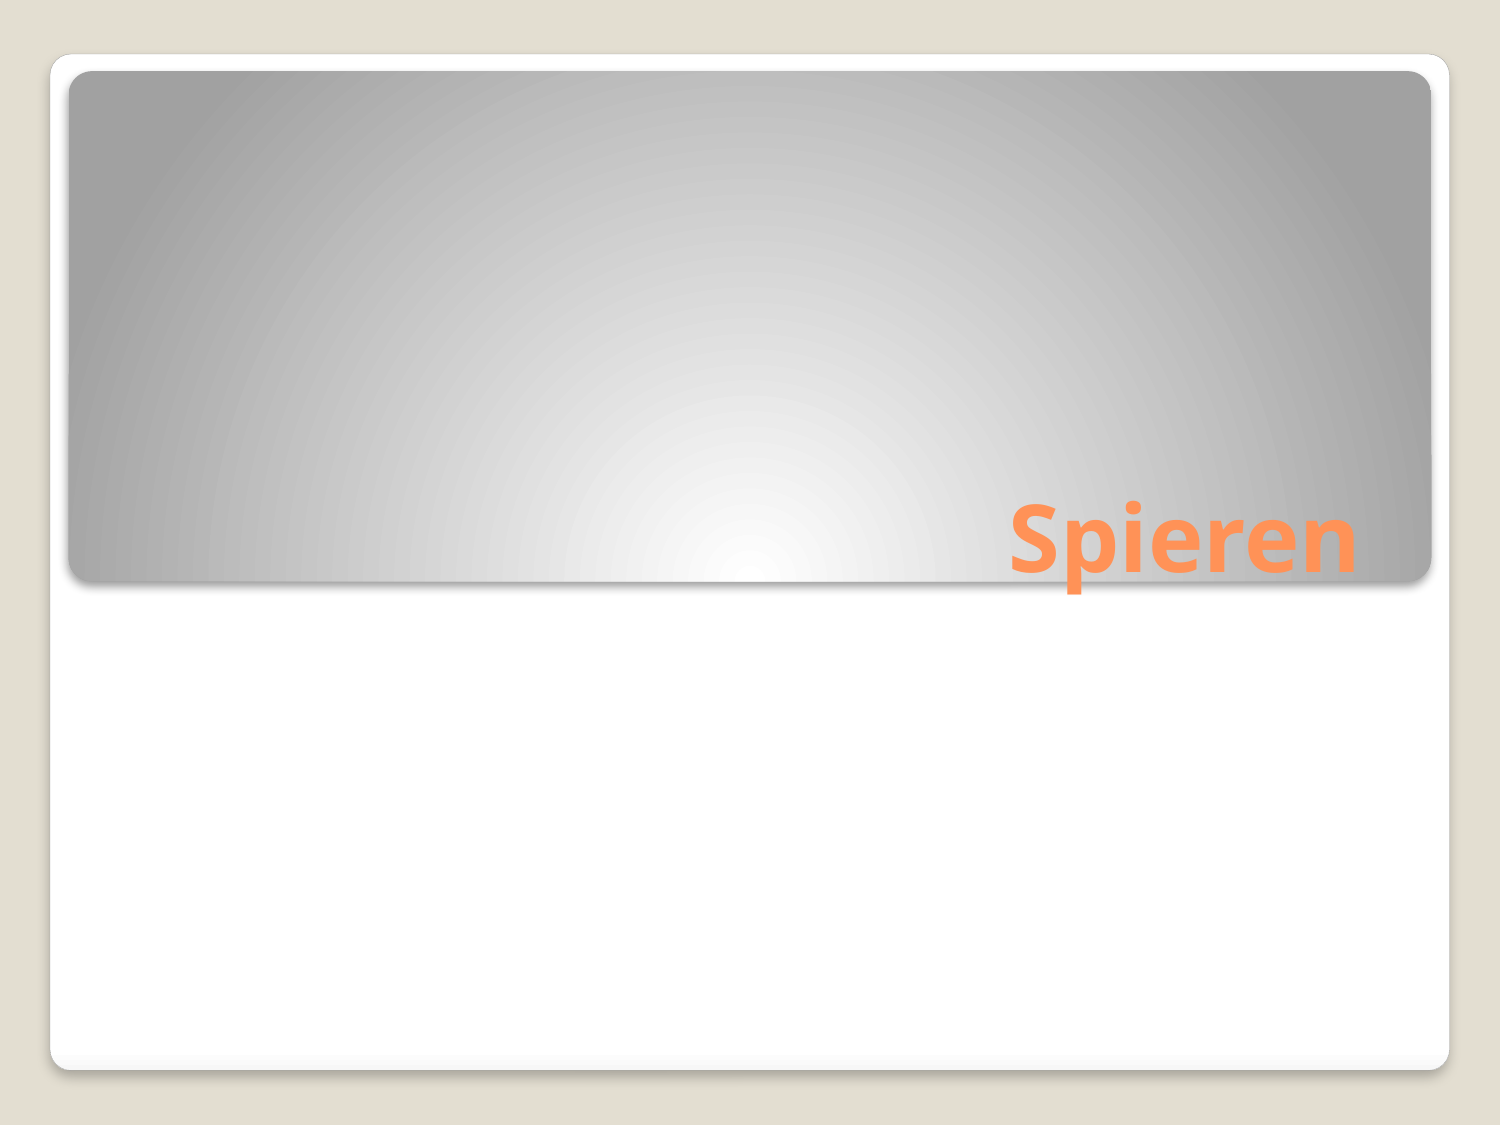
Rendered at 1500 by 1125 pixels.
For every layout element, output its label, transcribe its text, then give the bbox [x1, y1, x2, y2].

title Spieren [118, 298, 1394, 599]
